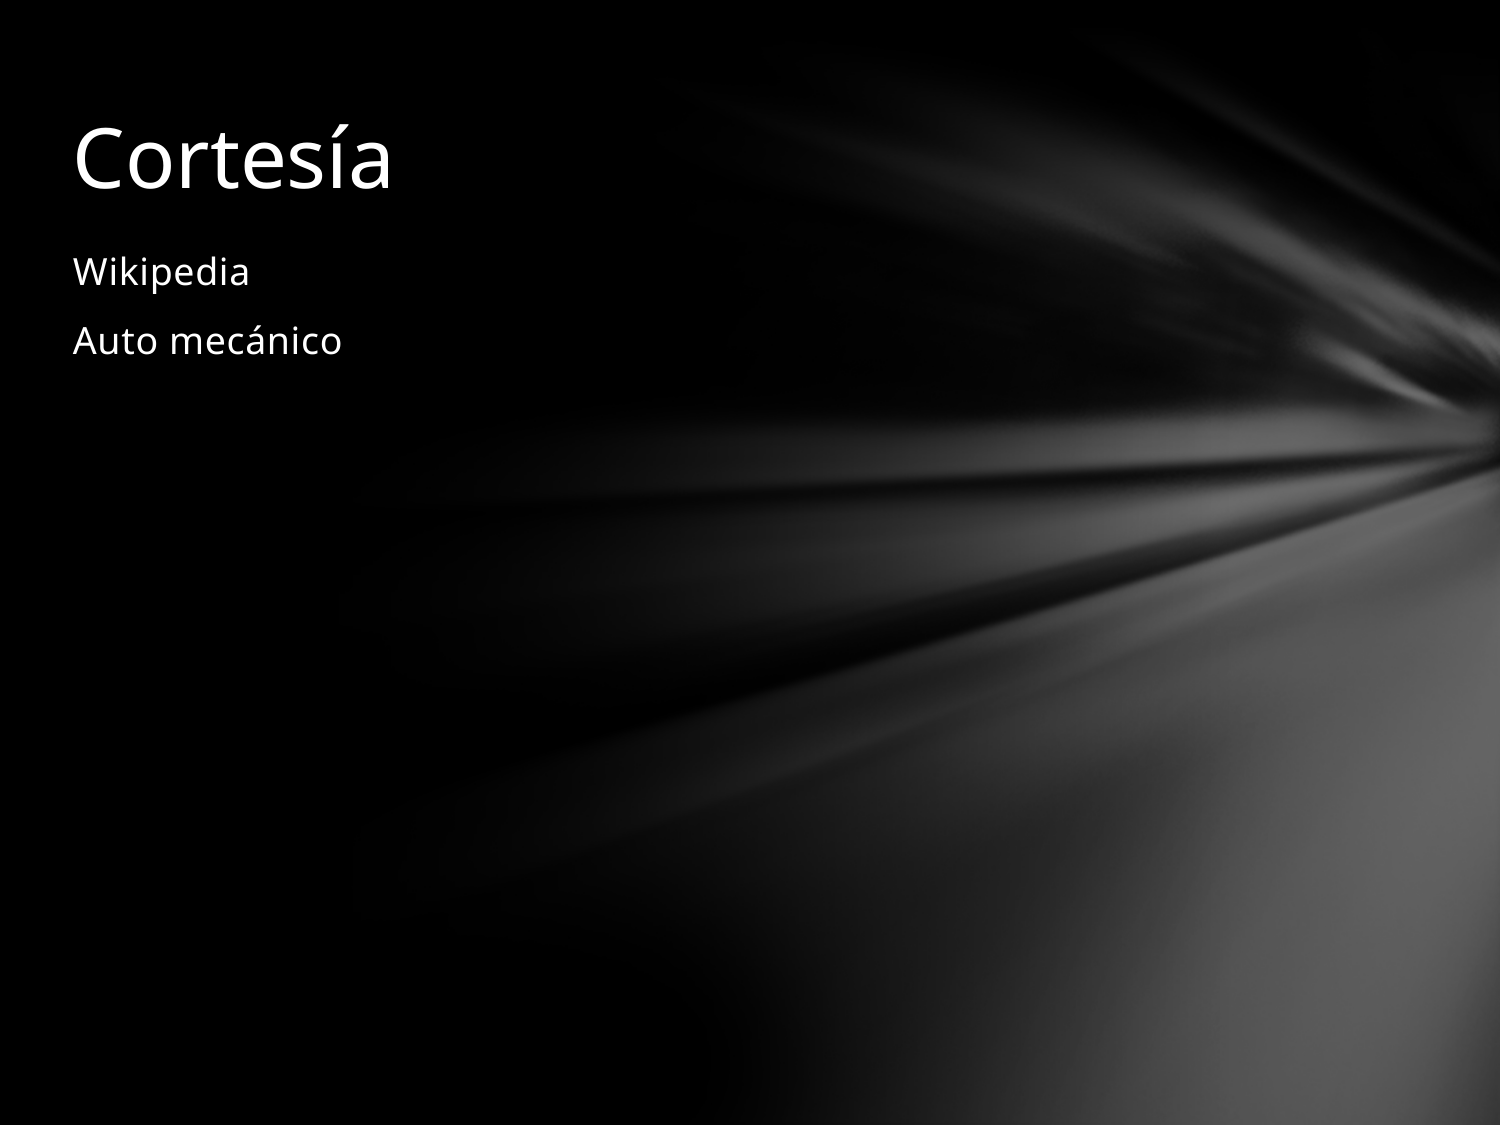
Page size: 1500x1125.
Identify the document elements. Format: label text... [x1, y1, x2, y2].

title Cortesía [57, 37, 1318, 213]
list Wikipedia Auto mecánico [57, 239, 1318, 1015]
